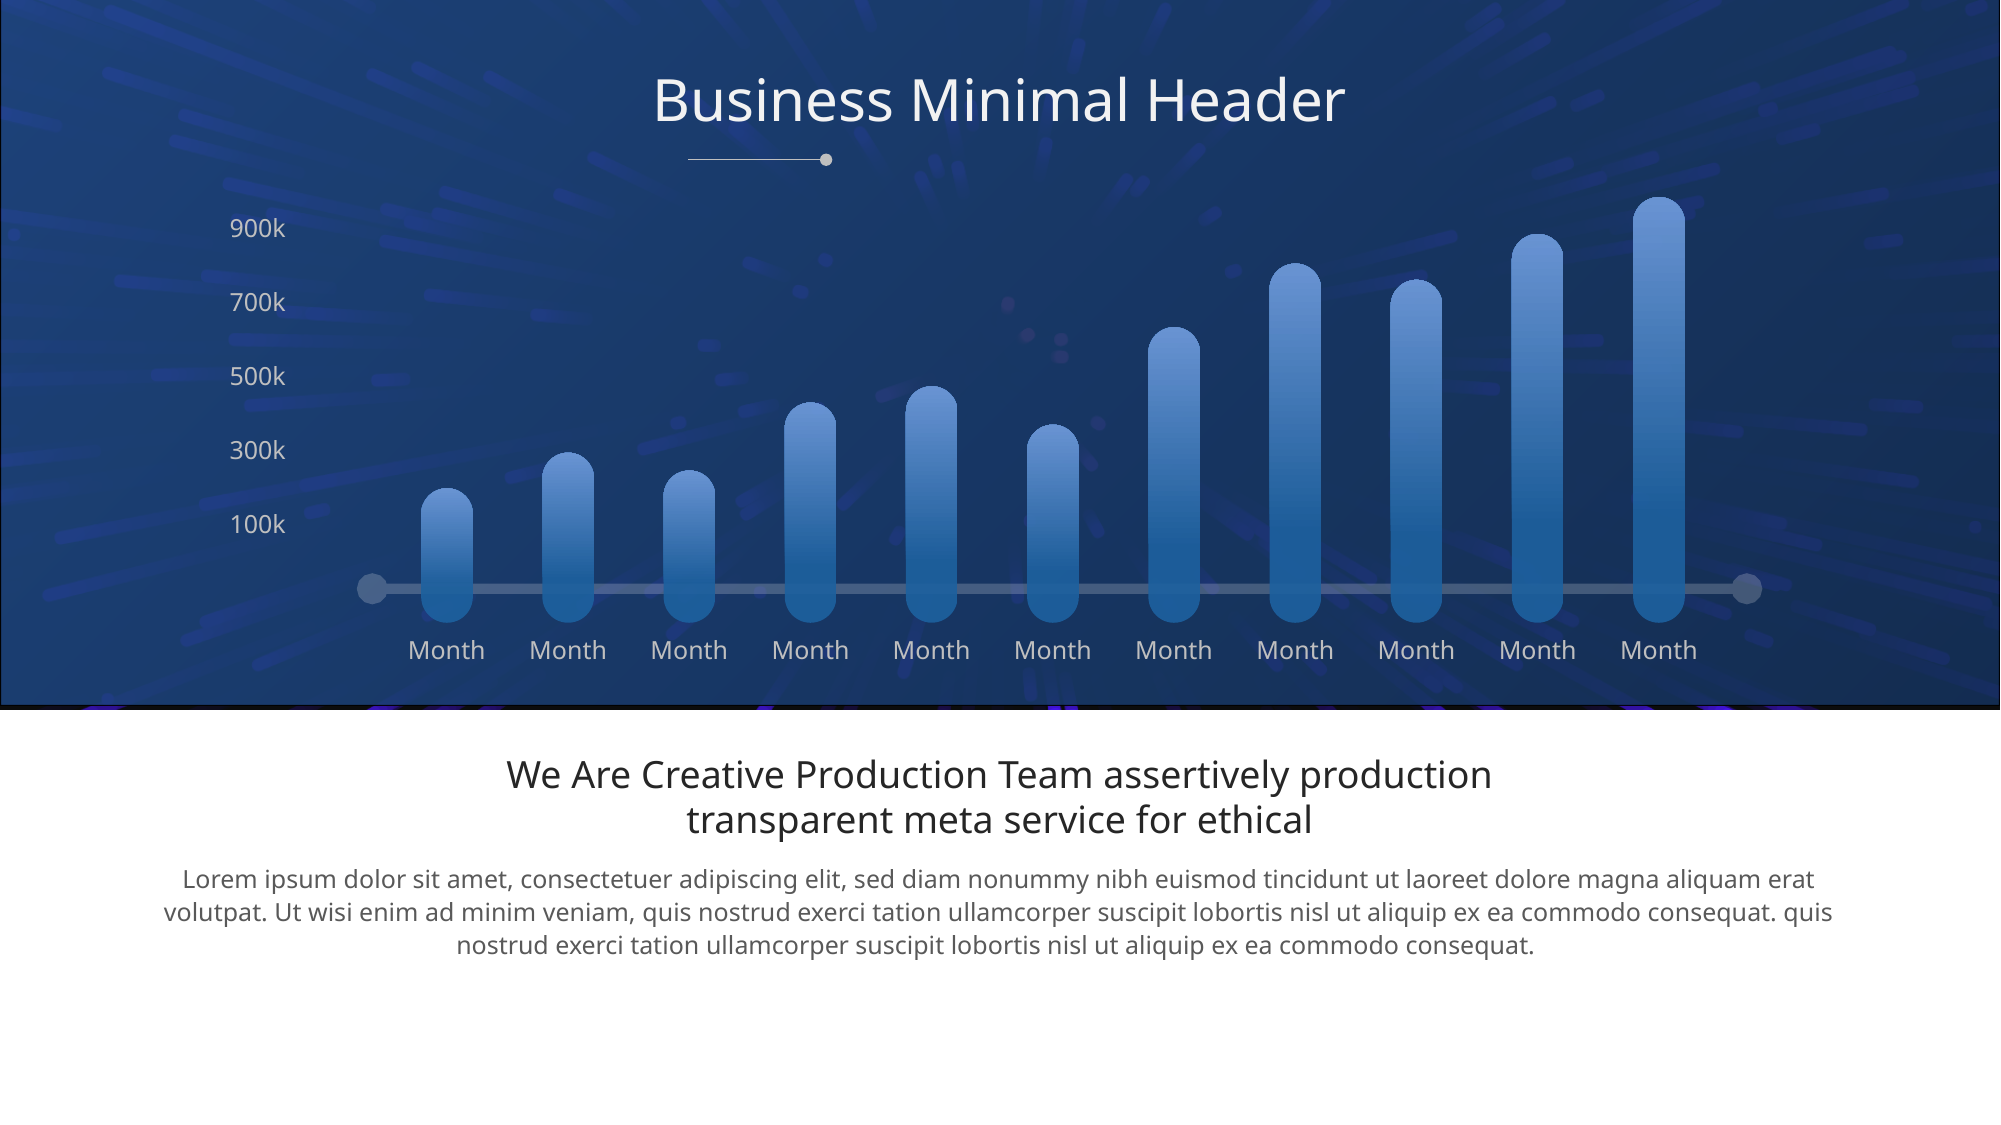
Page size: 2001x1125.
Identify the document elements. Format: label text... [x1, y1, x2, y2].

text_box Lorem ipsum dolor sit amet, consectetuer adipiscing elit, sed diam nonummy nibh euismod tincidunt ut laoreet dolore magna aliquam erat volutpat. Ut wisi enim ad minim veniam, quis nostrud exerci tation ullamcorper suscipit lobortis nisl ut aliquip ex ea commodo consequat. quis nostrud exerci tation ullamcorper suscipit lobortis nisl ut aliquip ex ea commodo consequat. [121, 853, 1879, 1000]
picture [0, 0, 2000, 710]
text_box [190, 197, 1747, 671]
text_box We Are Creative Production Team assertively production transparent meta service for ethical [484, 743, 1516, 849]
